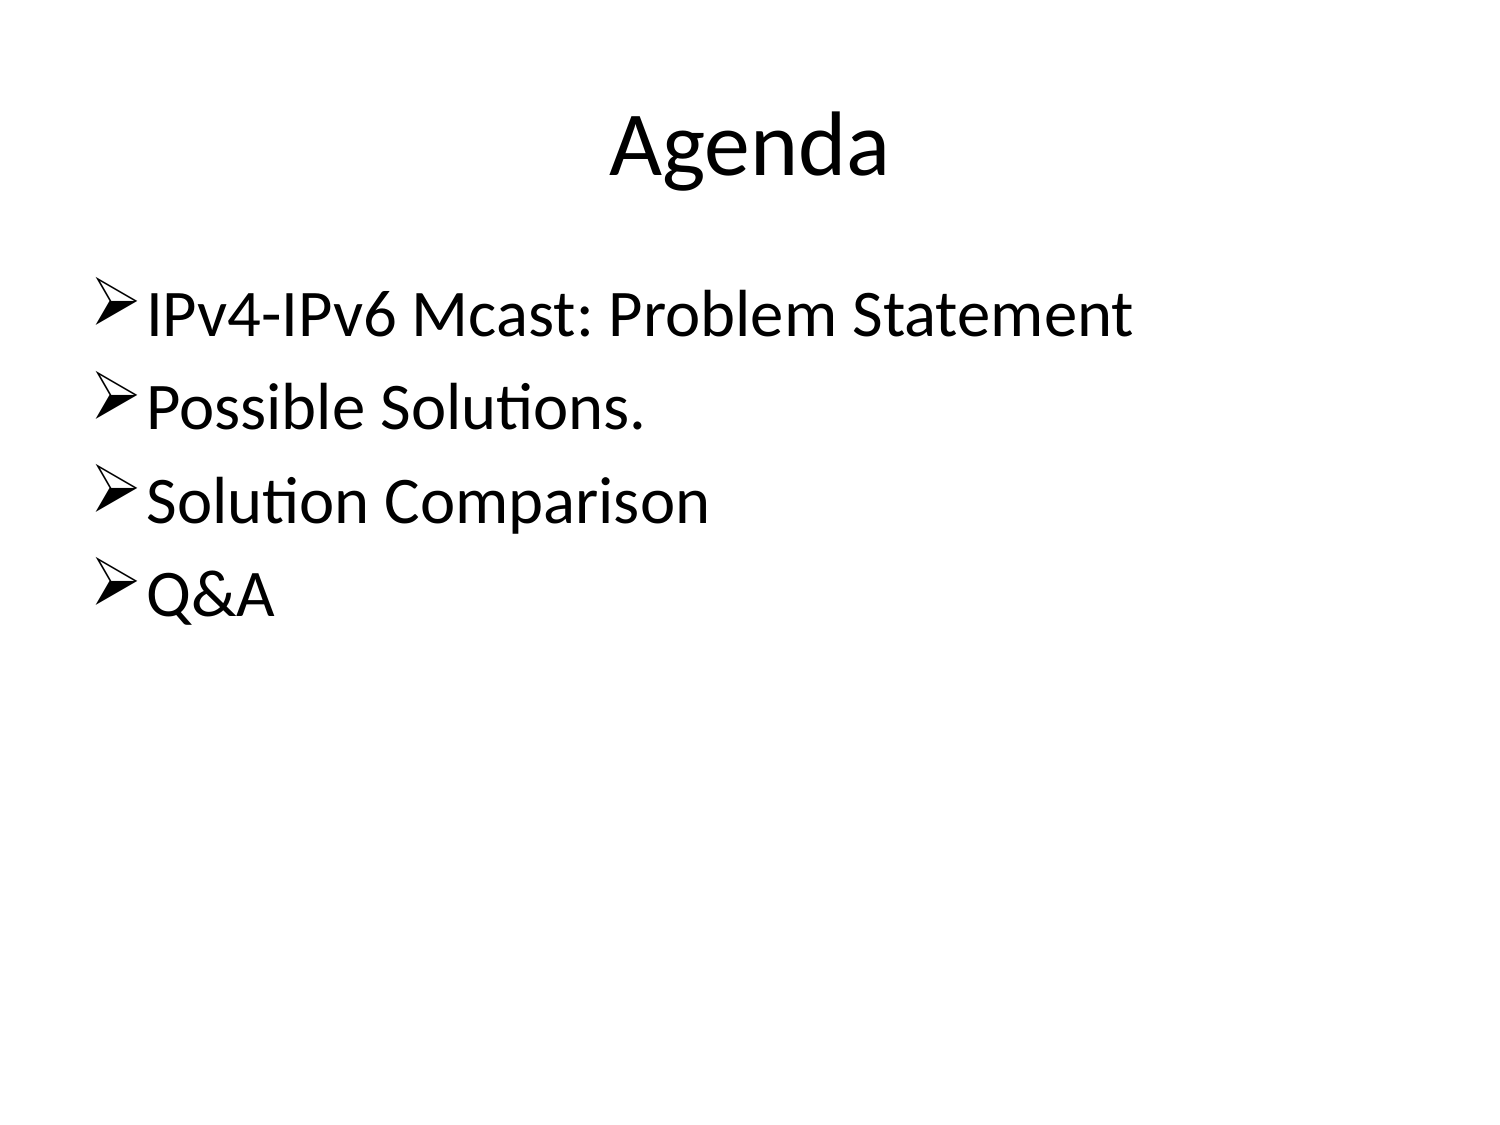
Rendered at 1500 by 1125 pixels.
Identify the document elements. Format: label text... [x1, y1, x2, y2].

title Agenda [75, 45, 1425, 233]
list IPv4-IPv6 Mcast: Problem Statement Possible Solutions. Solution Comparison Q&A [75, 262, 1425, 1005]
